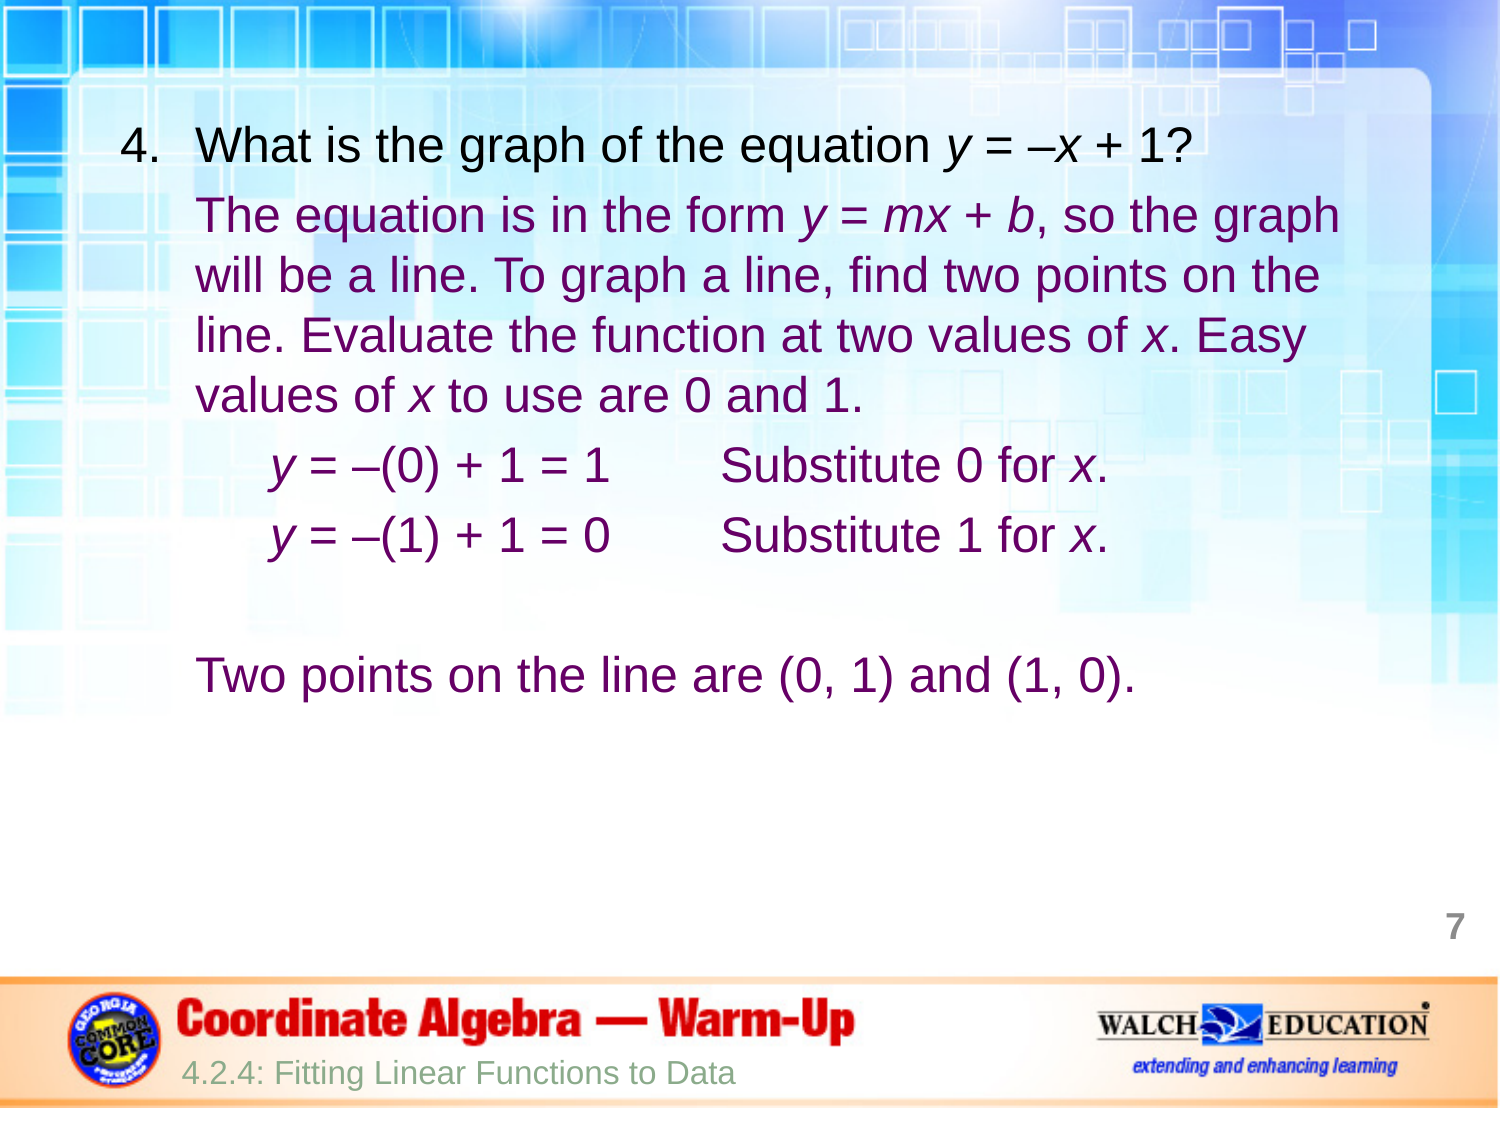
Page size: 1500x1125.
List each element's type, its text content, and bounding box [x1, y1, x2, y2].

slide_number 7 [1361, 901, 1481, 949]
footer 4.2.4: Fitting Linear Functions to Data [166, 1048, 1065, 1094]
subtitle What is the graph of the equation y = –x + 1? The equation is in the form y = mx + b, so the graph will be a line. To graph a line, find two points on the line. Evaluate the function at two values of x. Easy values of x to use are 0 and 1. y = –(0) + 1 = 1 Substitute 0 for x. y = –(1) + 1 = 0 Substitute 1 for x. Two points on the line are (0, 1) and (1, 0). [105, 105, 1394, 925]
picture [0, 0, 1500, 1108]
